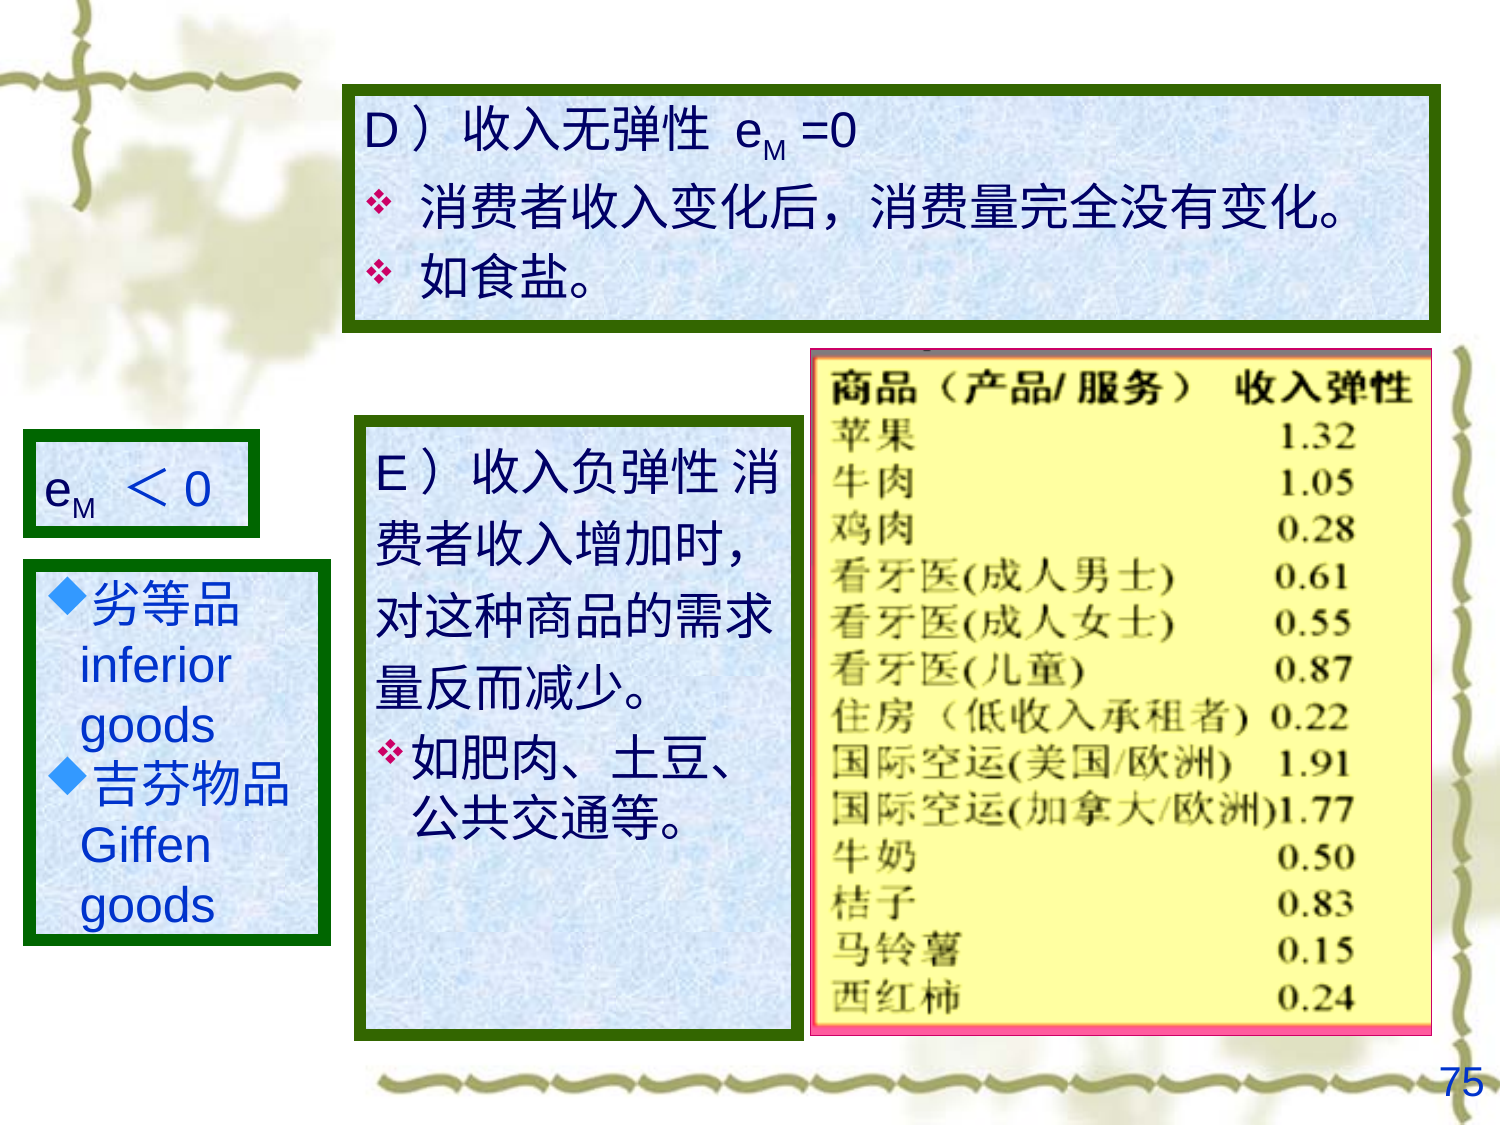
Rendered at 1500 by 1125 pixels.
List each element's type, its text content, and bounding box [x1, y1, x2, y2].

slide_number 75 [1080, 1046, 1500, 1125]
picture [0, 0, 1500, 1125]
list D）收入无弹性 eM =0 消费者收入变化后，消费量完全没有变化。 如食盐。 [348, 90, 1436, 327]
text_box eM ＜0 [29, 435, 254, 533]
text_box E）收入负弹性 消费者收入增加时，对这种商品的需求量反而减少。 如肥肉、土豆、公共交通等。 [360, 420, 798, 1035]
text_box 劣等品inferior goods 吉芬物品Giffen goods [29, 565, 325, 941]
